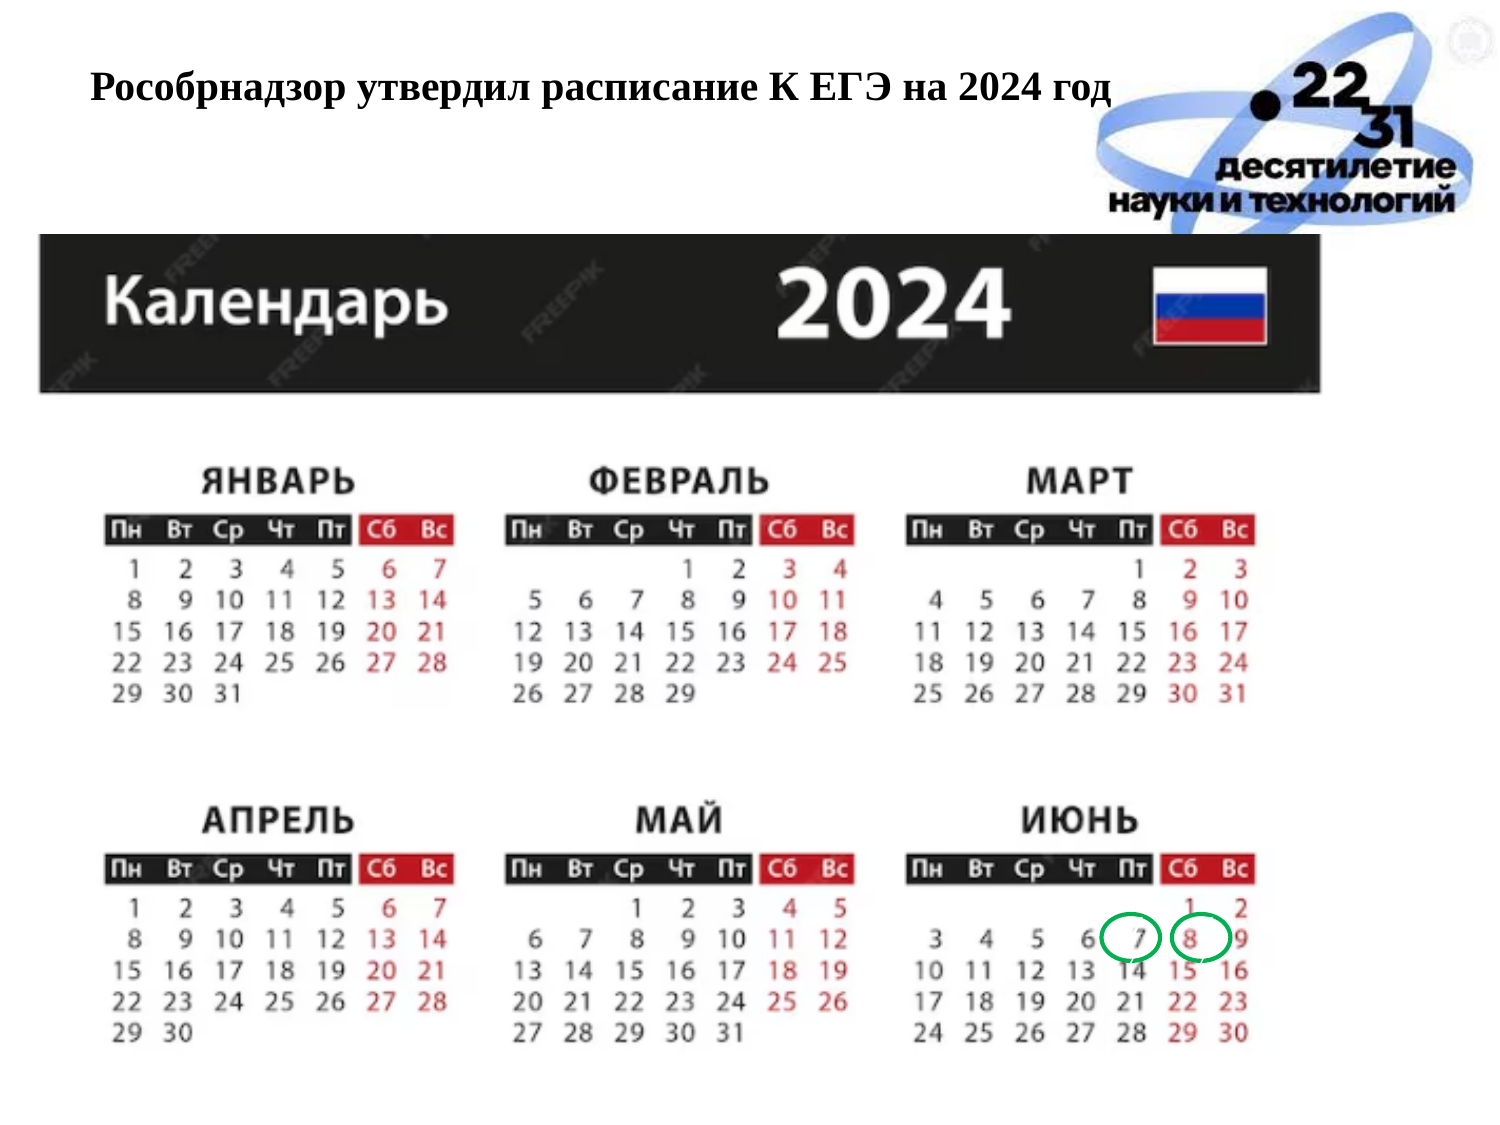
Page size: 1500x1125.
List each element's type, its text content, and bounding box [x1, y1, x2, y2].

picture [1069, 11, 1500, 270]
title Рособрнадзор утвердил расписание К ЕГЭ на 2024 год [75, 45, 1064, 232]
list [0, 234, 1330, 1102]
